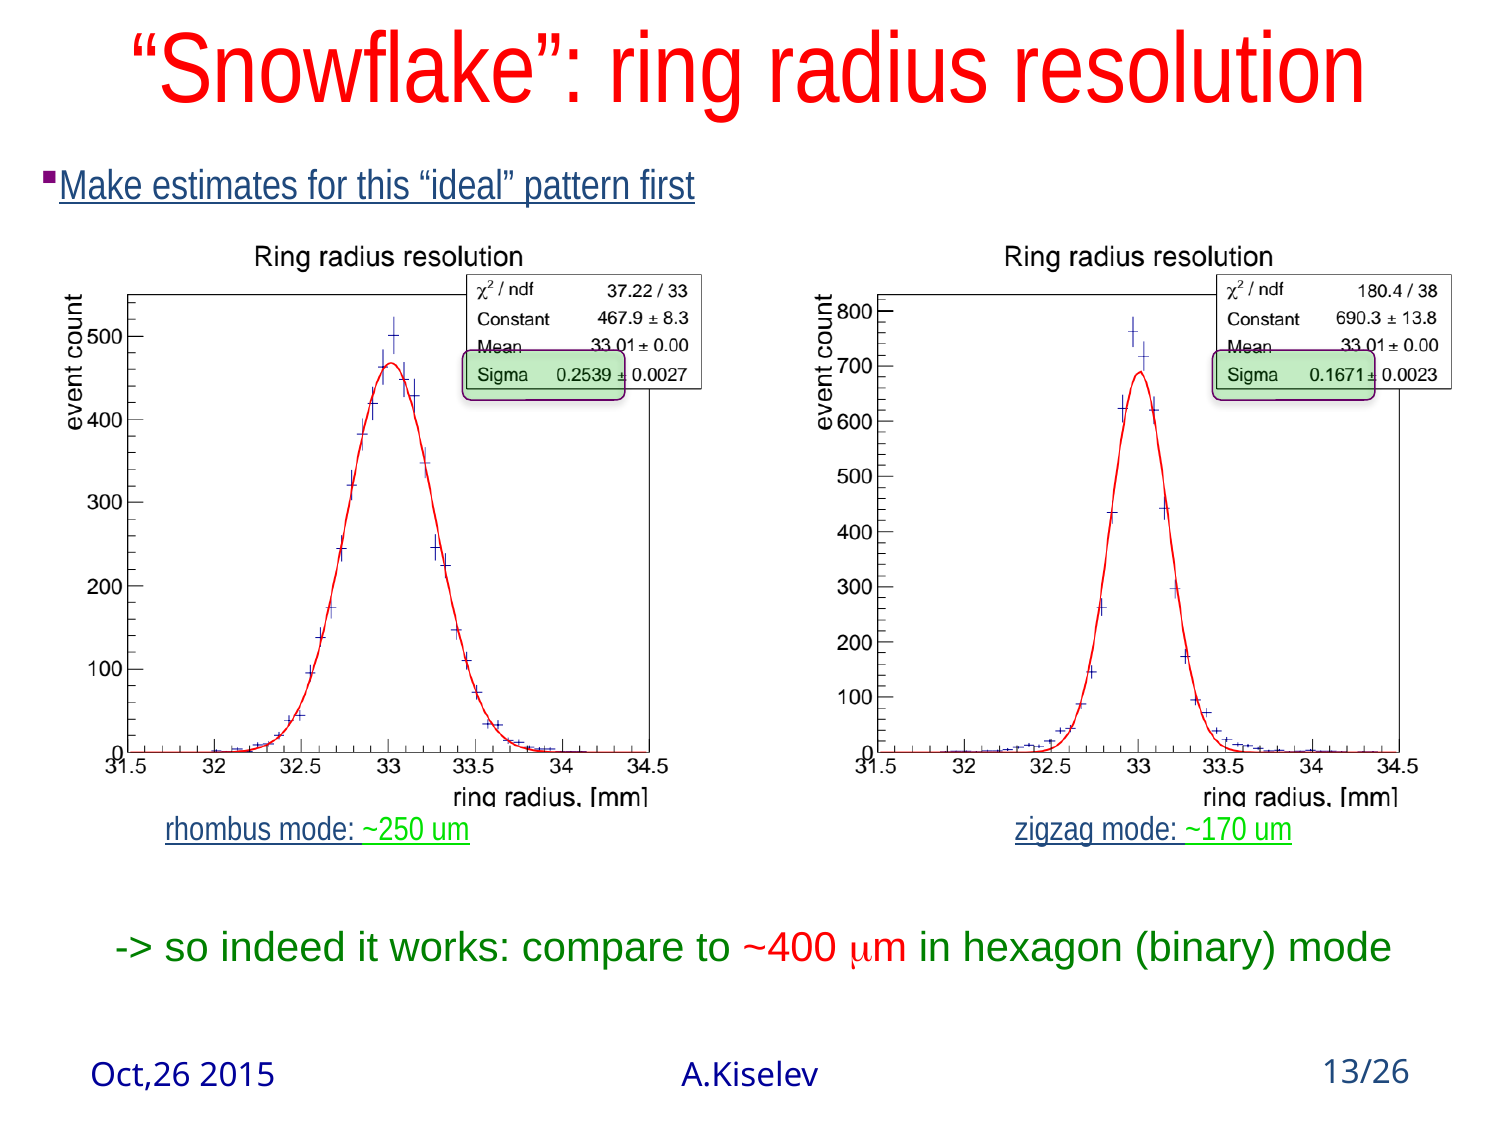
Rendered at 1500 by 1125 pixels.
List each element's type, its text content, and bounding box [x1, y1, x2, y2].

text_box rhombus mode: ~250 um [149, 816, 538, 900]
text_box zigzag mode: ~170 um [999, 816, 1388, 900]
picture [812, 237, 1463, 808]
title “Snowflake”: ring radius resolution [0, 0, 1500, 125]
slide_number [75, 1042, 425, 1103]
footer A.Kiselev [512, 1042, 988, 1103]
text_box Make estimates for this “ideal” pattern first [24, 149, 1488, 775]
text_box -> so indeed it works: compare to ~400 mm in hexagon (binary) mode [99, 912, 1500, 978]
picture [62, 237, 713, 808]
slide_number 13/26 [1074, 1042, 1425, 1103]
